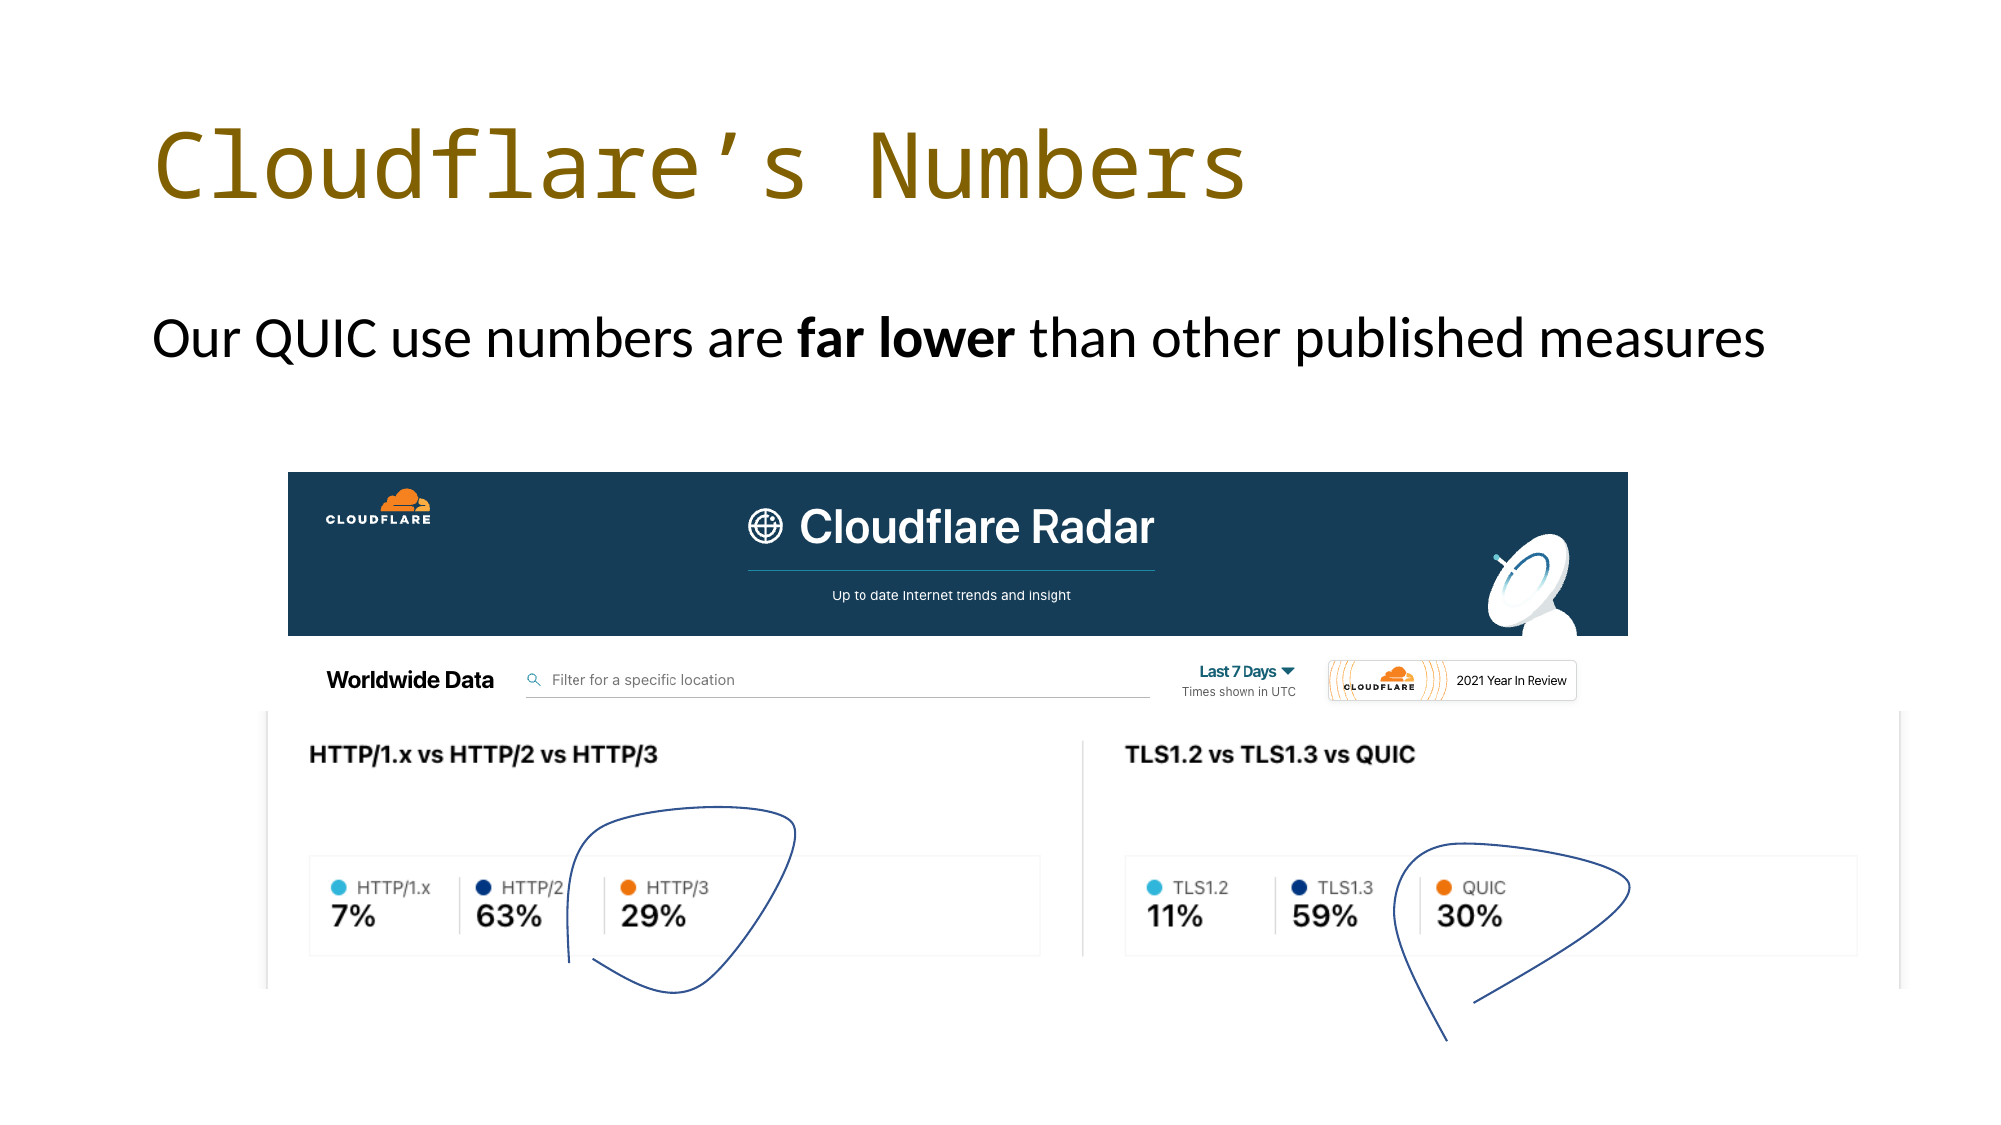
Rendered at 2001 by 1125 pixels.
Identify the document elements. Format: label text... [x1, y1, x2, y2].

title Cloudflare’s Numbers [137, 59, 1863, 278]
list Our QUIC use numbers are far lower than other published measures [137, 299, 1863, 1014]
text_box [1418, 989, 1500, 1042]
picture [229, 472, 1942, 989]
text_box [647, 989, 696, 994]
